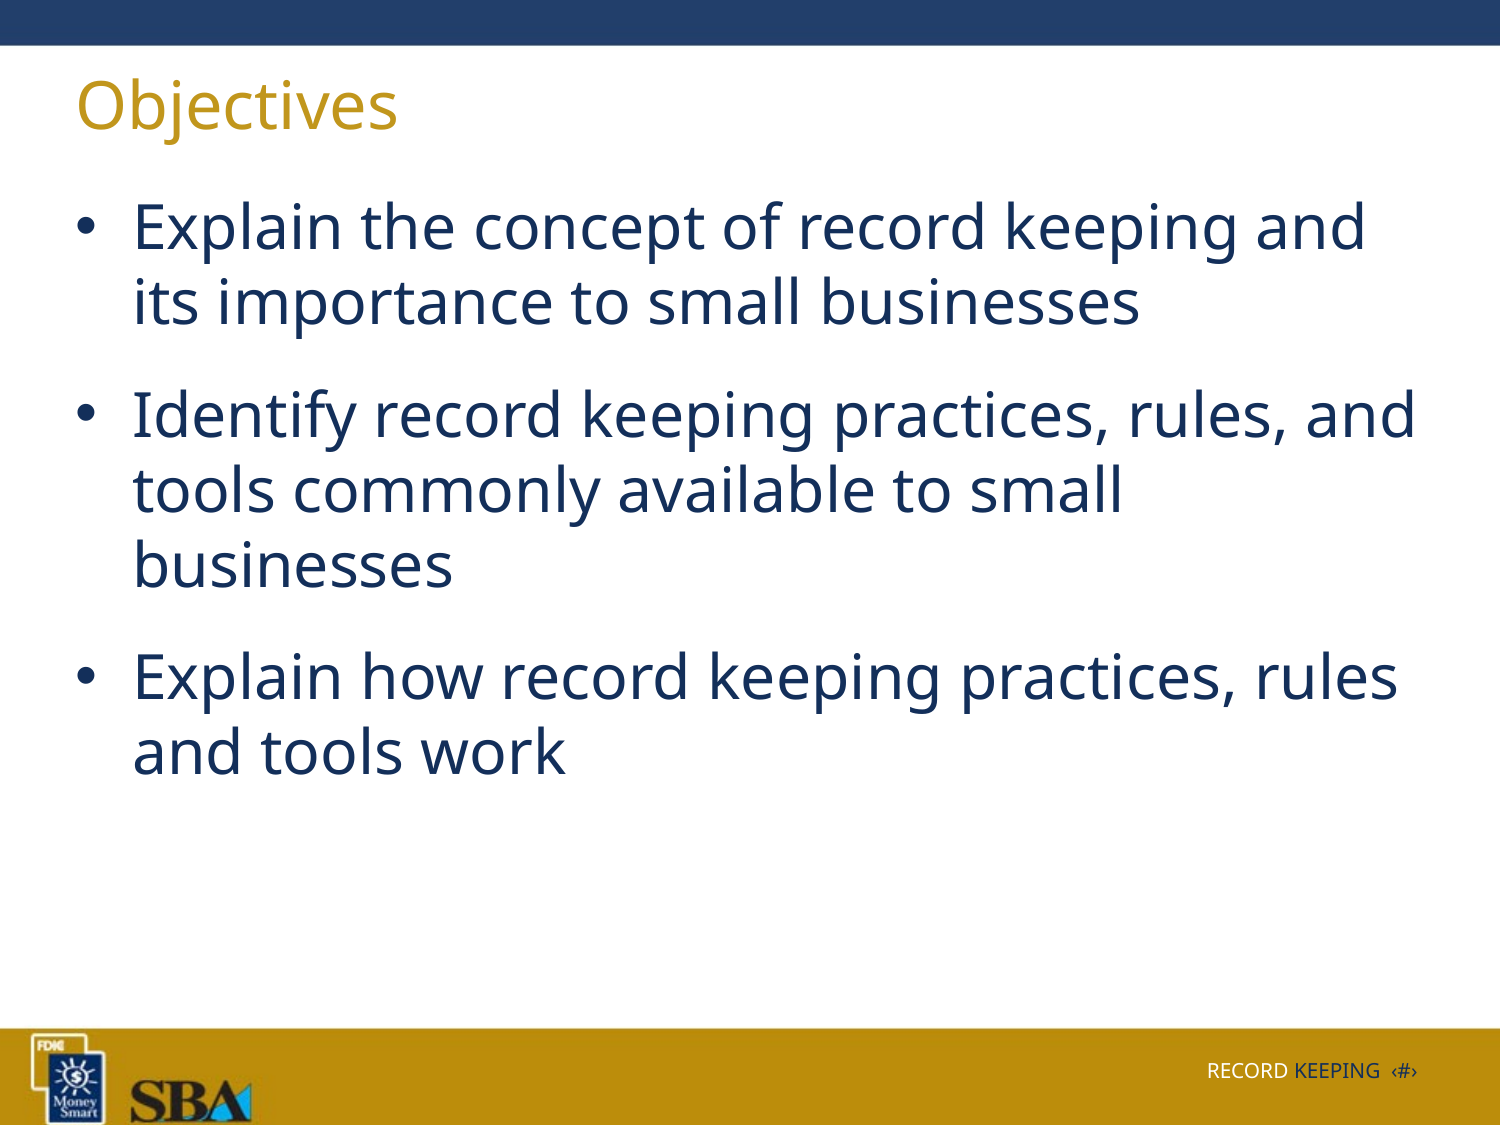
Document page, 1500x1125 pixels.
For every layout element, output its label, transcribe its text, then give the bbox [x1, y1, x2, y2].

title Objectives [74, 61, 1426, 163]
list Explain the concept of record keeping and its importance to small businesses Identify record keeping practices, rules, and tools commonly available to small businesses Explain how record keeping practices, rules and tools work [74, 186, 1426, 983]
picture [0, 0, 1500, 1125]
